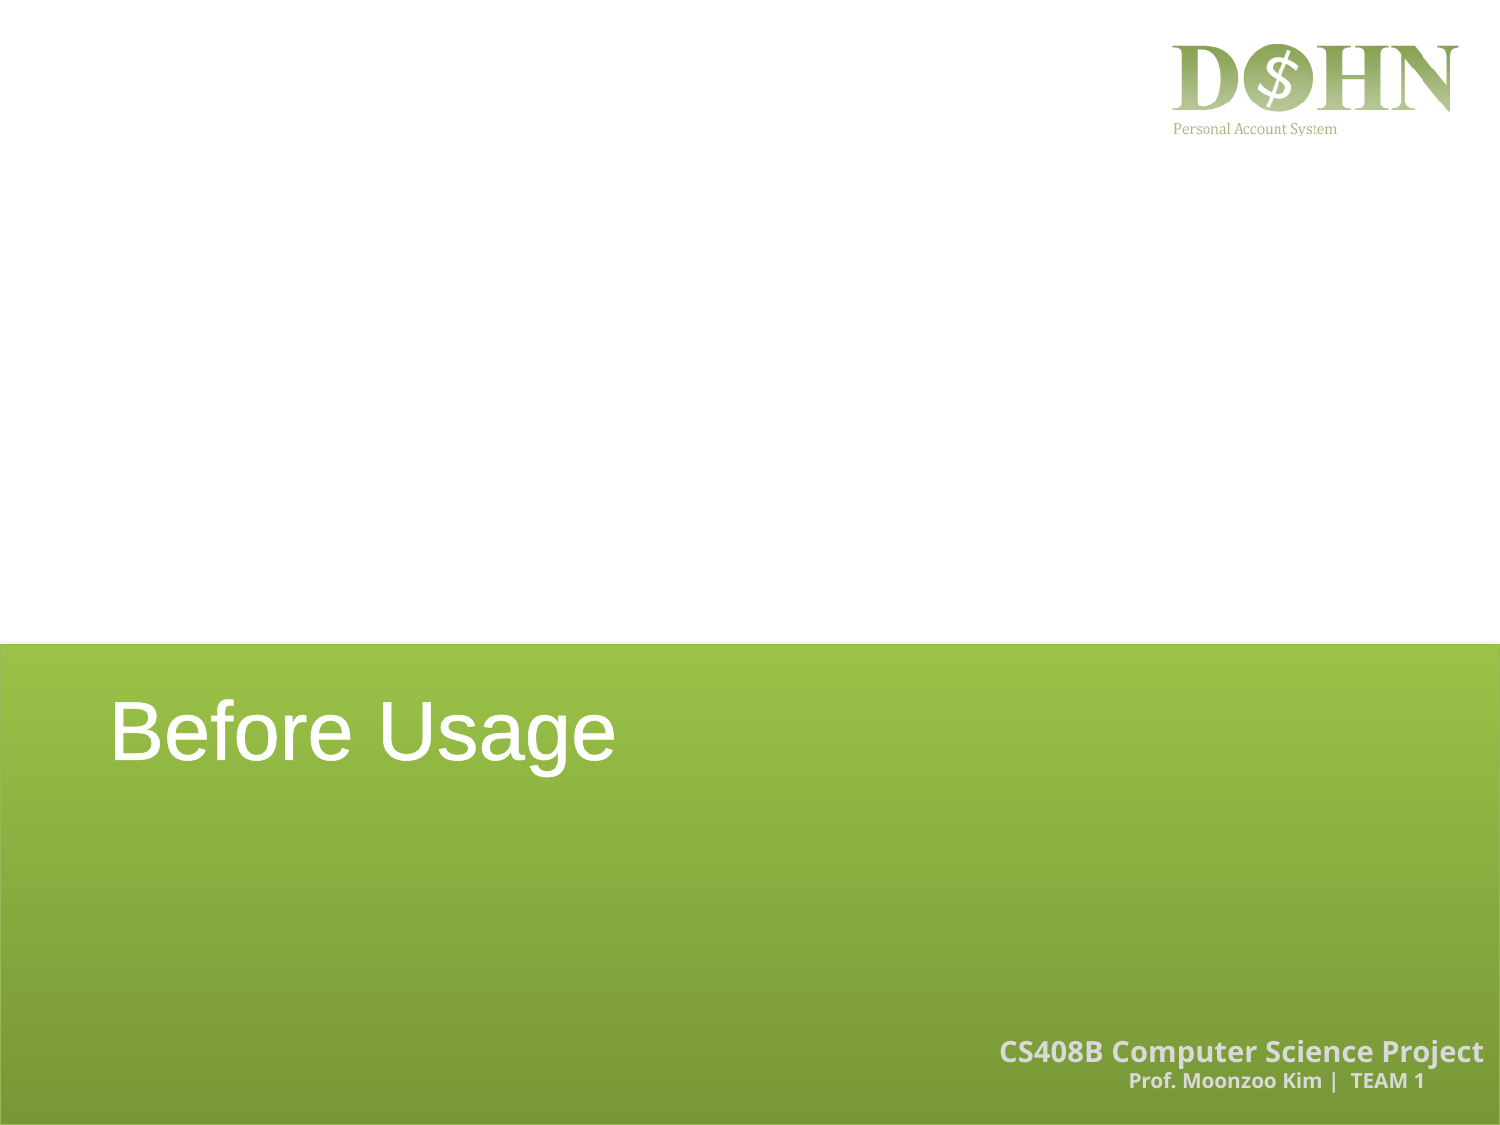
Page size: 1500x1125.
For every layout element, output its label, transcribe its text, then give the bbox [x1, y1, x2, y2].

text_box [0, 644, 1500, 1125]
picture [1171, 34, 1459, 137]
text_box CS408B Computer Science Project Prof. Moonzoo Kim | TEAM 1 [984, 1025, 1500, 1101]
text_box Before Usage [93, 669, 1020, 784]
slide_number 5 [1074, 1065, 1425, 1125]
